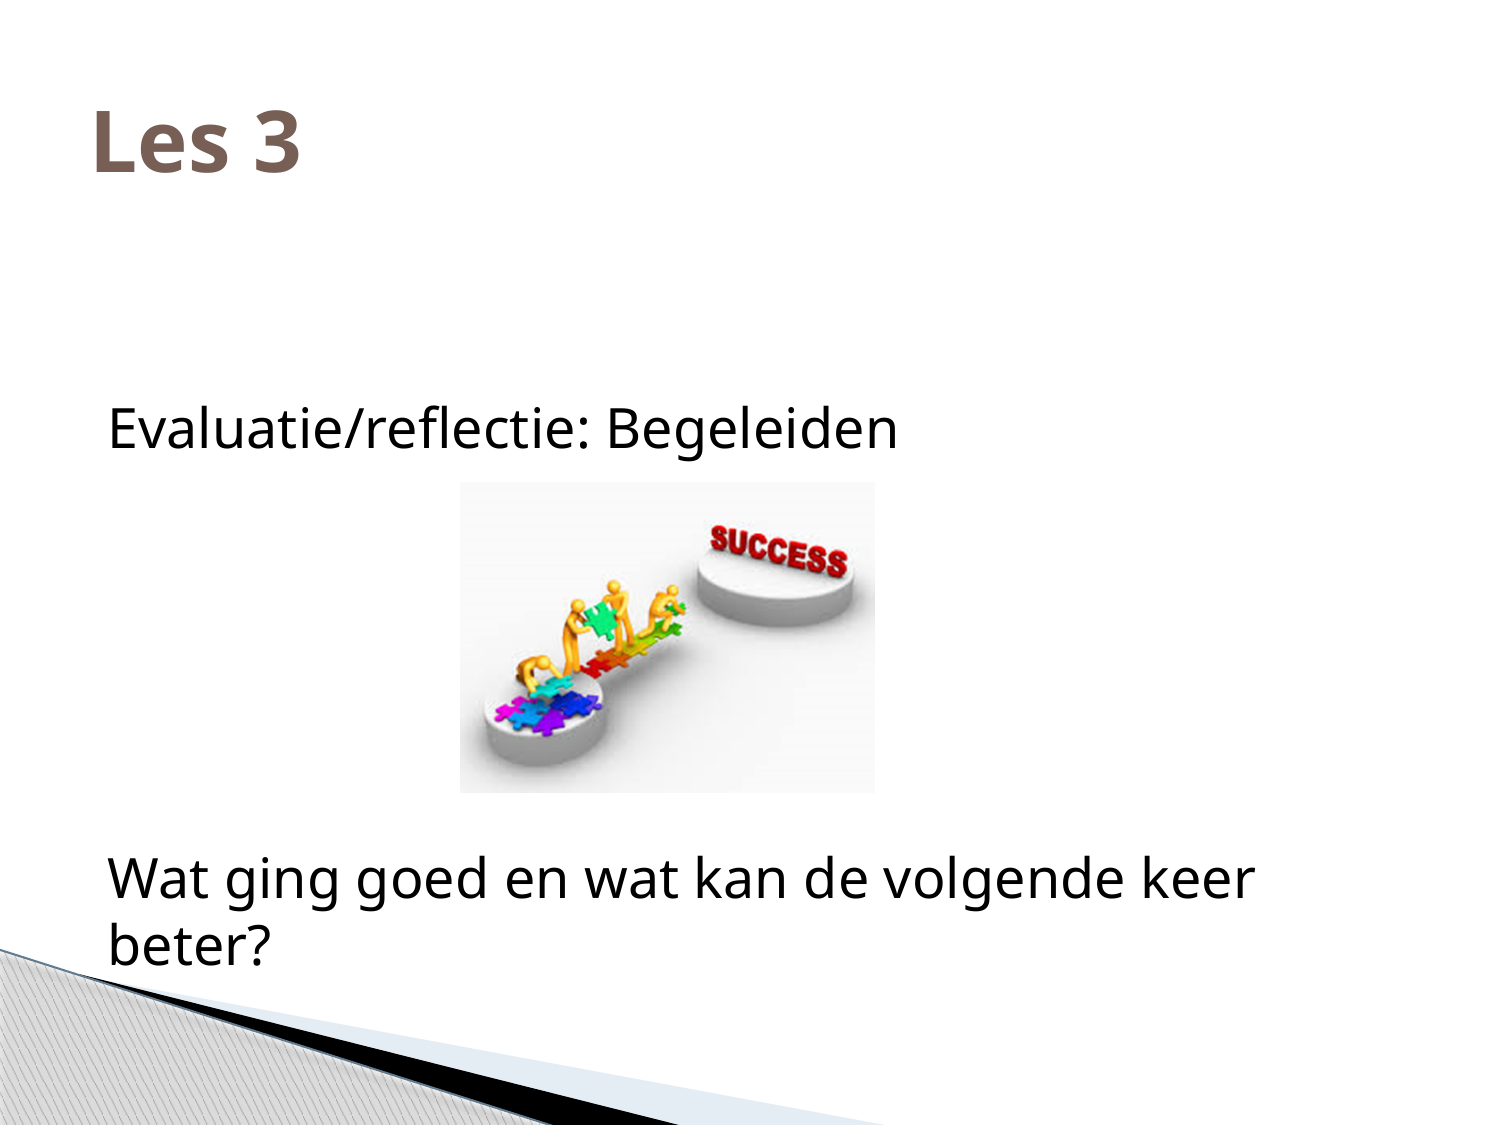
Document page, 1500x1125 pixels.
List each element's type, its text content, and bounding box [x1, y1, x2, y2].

list Evaluatie/reflectie: Begeleiden Wat ging goed en wat kan de volgende keer beter? [75, 385, 1425, 986]
title Les 3 [75, 45, 1425, 233]
picture [460, 482, 876, 794]
